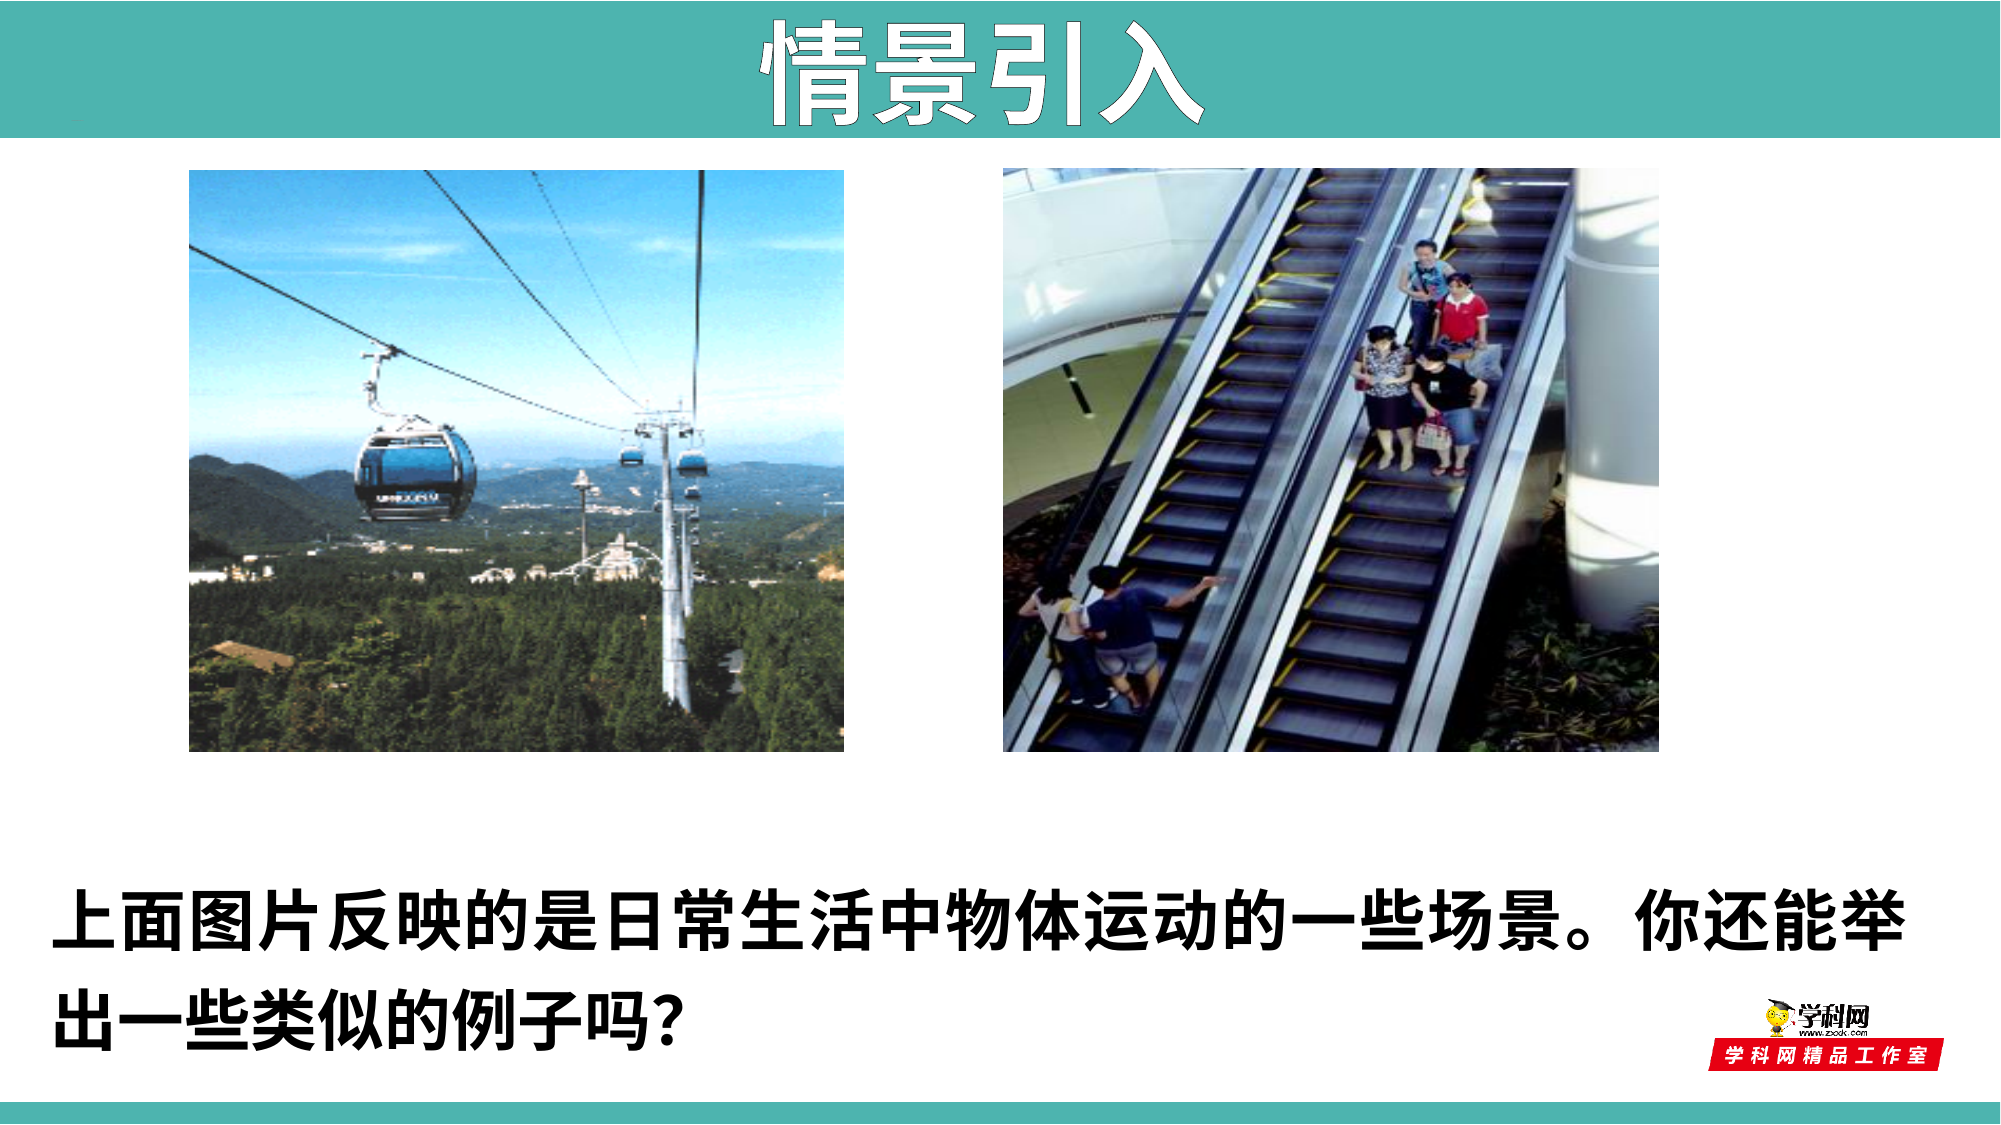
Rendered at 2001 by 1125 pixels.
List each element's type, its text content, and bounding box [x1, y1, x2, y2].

picture [0, 1, 2001, 1124]
text_box 情景引入 [742, 0, 1223, 146]
text_box 上面图片反映的是日常生活中物体运动的一些场景。你还能举出一些类似的例子吗？ [36, 851, 1925, 1066]
